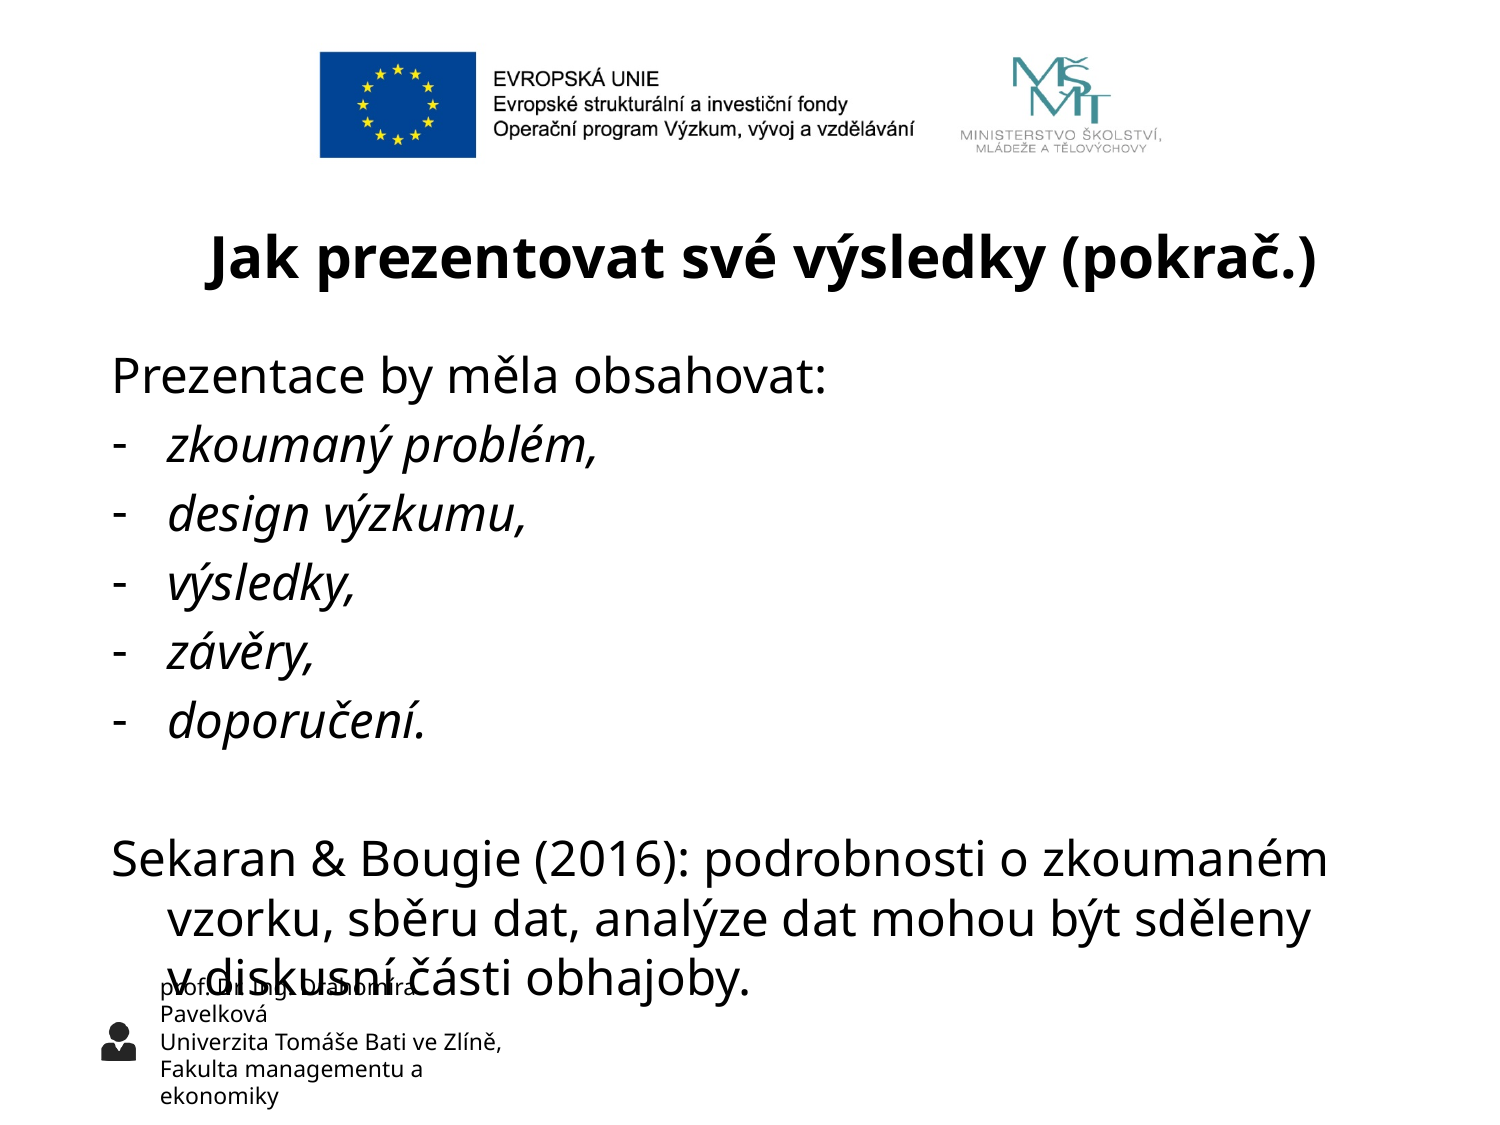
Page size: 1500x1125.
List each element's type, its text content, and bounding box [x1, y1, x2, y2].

title Jak prezentovat své výsledky (pokrač.) [101, 184, 1425, 327]
list Prezentace by měla obsahovat: zkoumaný problém, design výzkumu, výsledky, závěry, doporučení. Sekaran & Bougie (2016): podrobnosti o zkoumaném vzorku, sběru dat, analýze dat mohou být sděleny v diskusní části obhajoby. [96, 290, 1384, 1014]
footer prof. Dr. Ing. Drahomíra Pavelková Univerzita Tomáše Bati ve Zlíně, Fakulta managementu a ekonomiky [145, 999, 526, 1083]
picture [101, 1021, 136, 1062]
picture [267, 0, 1213, 210]
